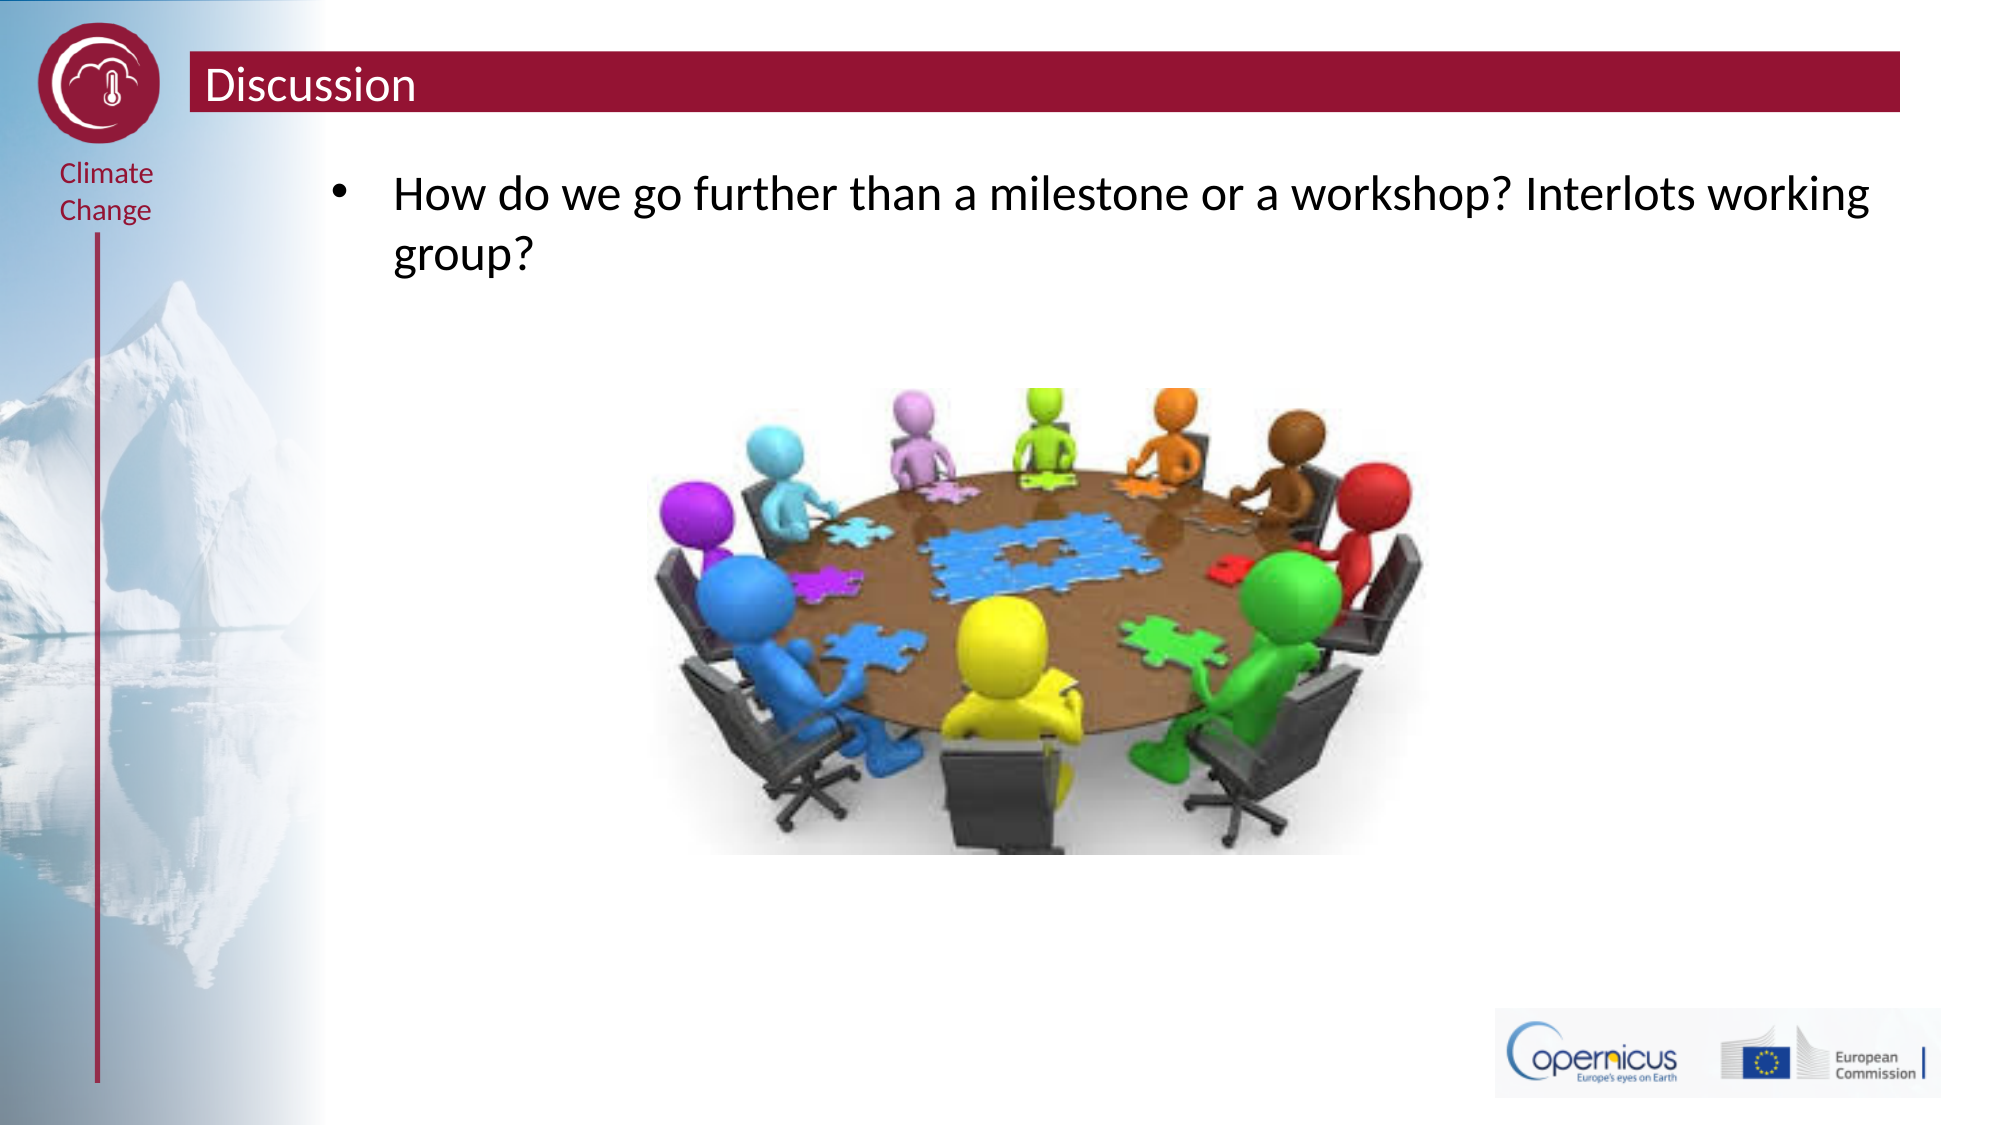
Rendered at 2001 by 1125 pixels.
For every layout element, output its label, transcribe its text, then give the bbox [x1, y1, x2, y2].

picture [1495, 1008, 1941, 1098]
picture [647, 387, 1443, 855]
picture [25, 4, 171, 154]
list How do we go further than a milestone or a workshop? Interlots working group? [303, 153, 1900, 990]
title Discussion [189, 51, 1900, 113]
